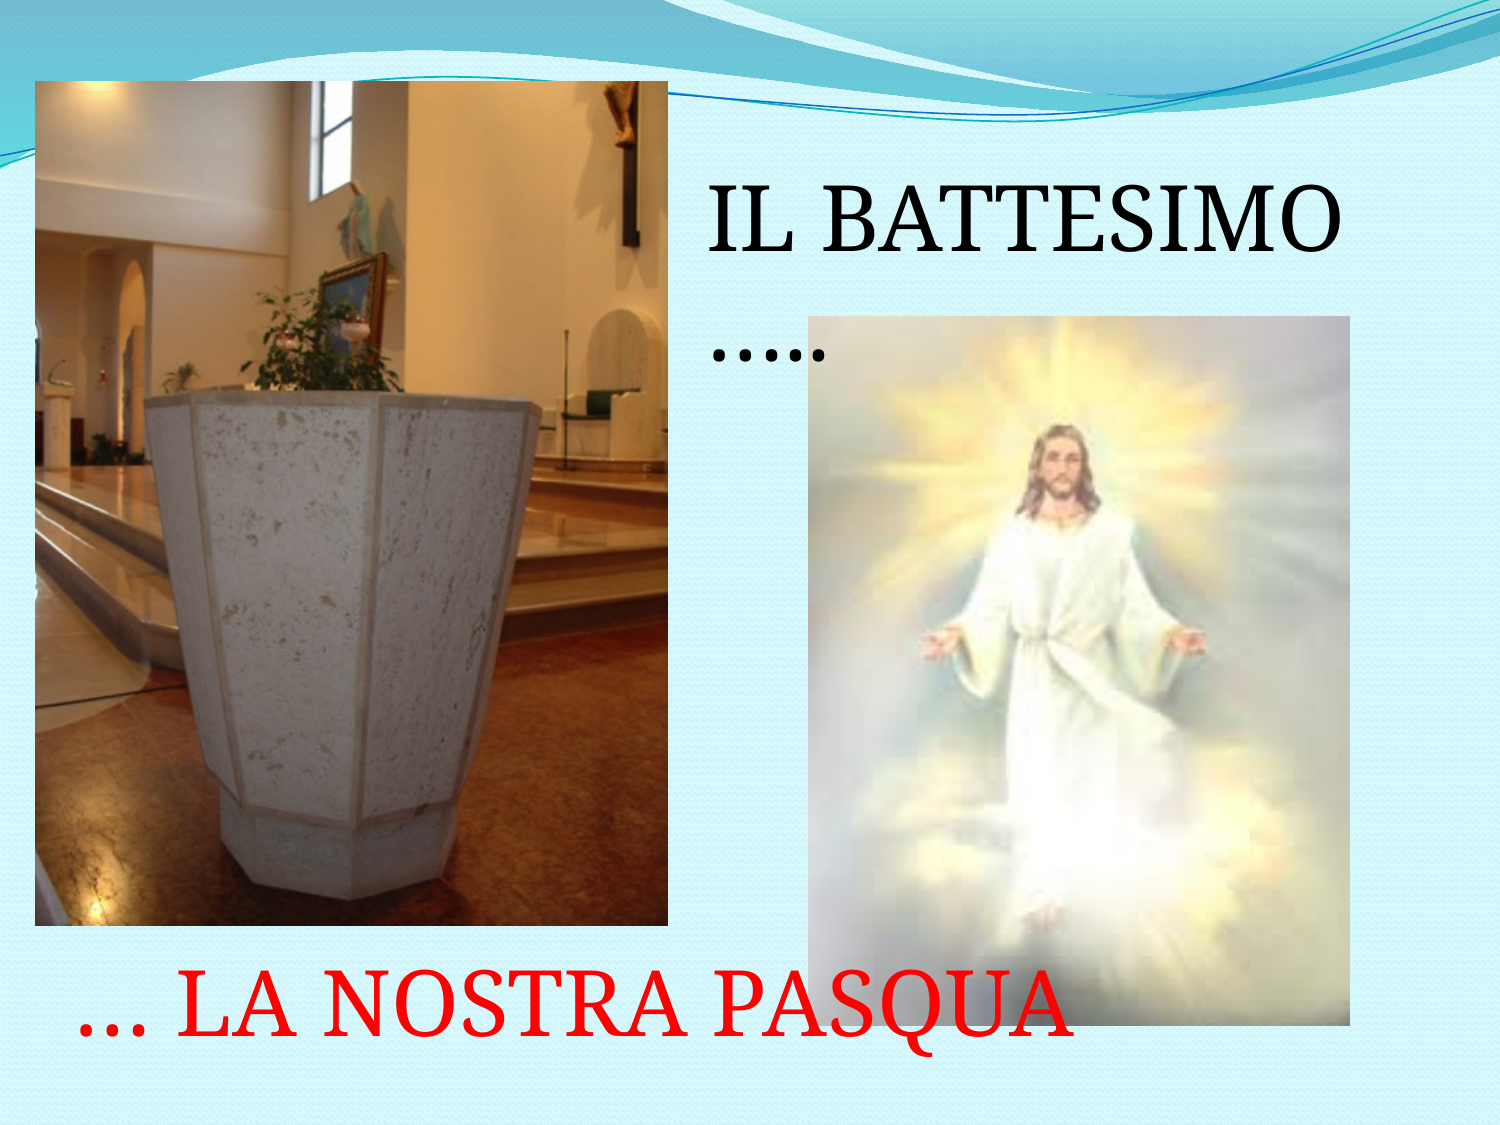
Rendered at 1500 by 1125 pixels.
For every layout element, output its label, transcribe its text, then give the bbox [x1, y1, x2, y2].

picture [808, 316, 1350, 1026]
picture [34, 81, 669, 926]
text_box IL BATTESIMO ….. [691, 152, 1500, 387]
text_box … LA NOSTRA PASQUA [58, 937, 1266, 1063]
